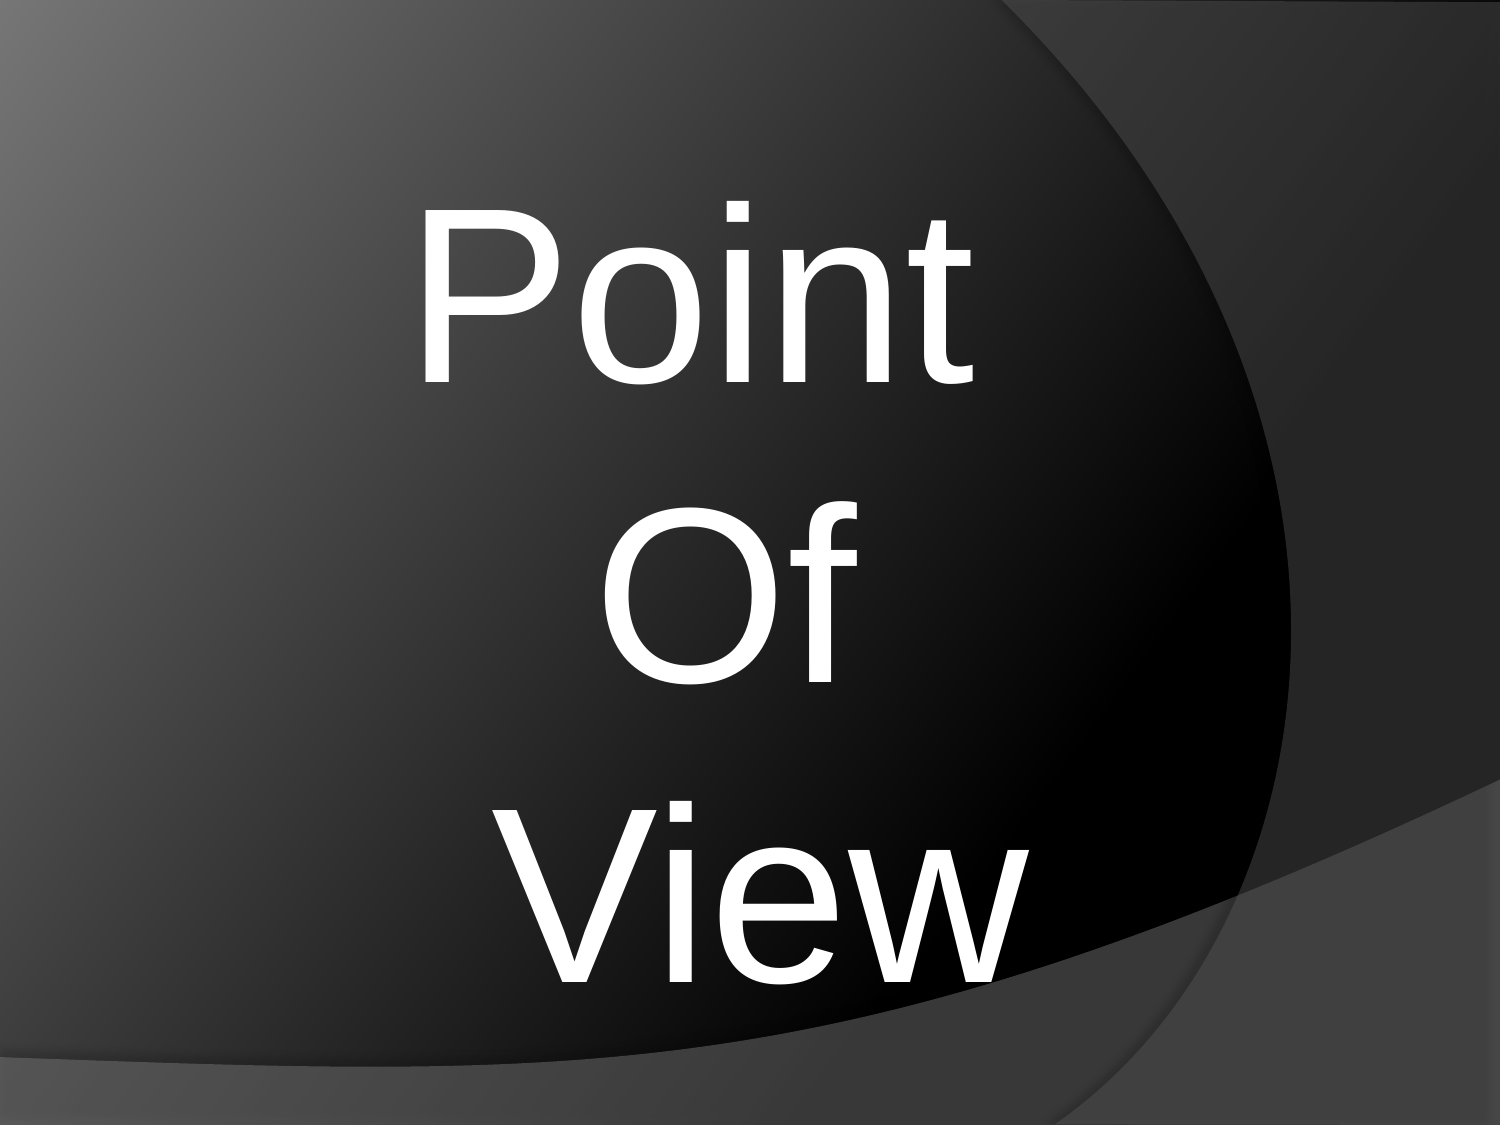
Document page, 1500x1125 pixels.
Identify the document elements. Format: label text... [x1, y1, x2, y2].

text_box Point Of View [24, 125, 1425, 1040]
